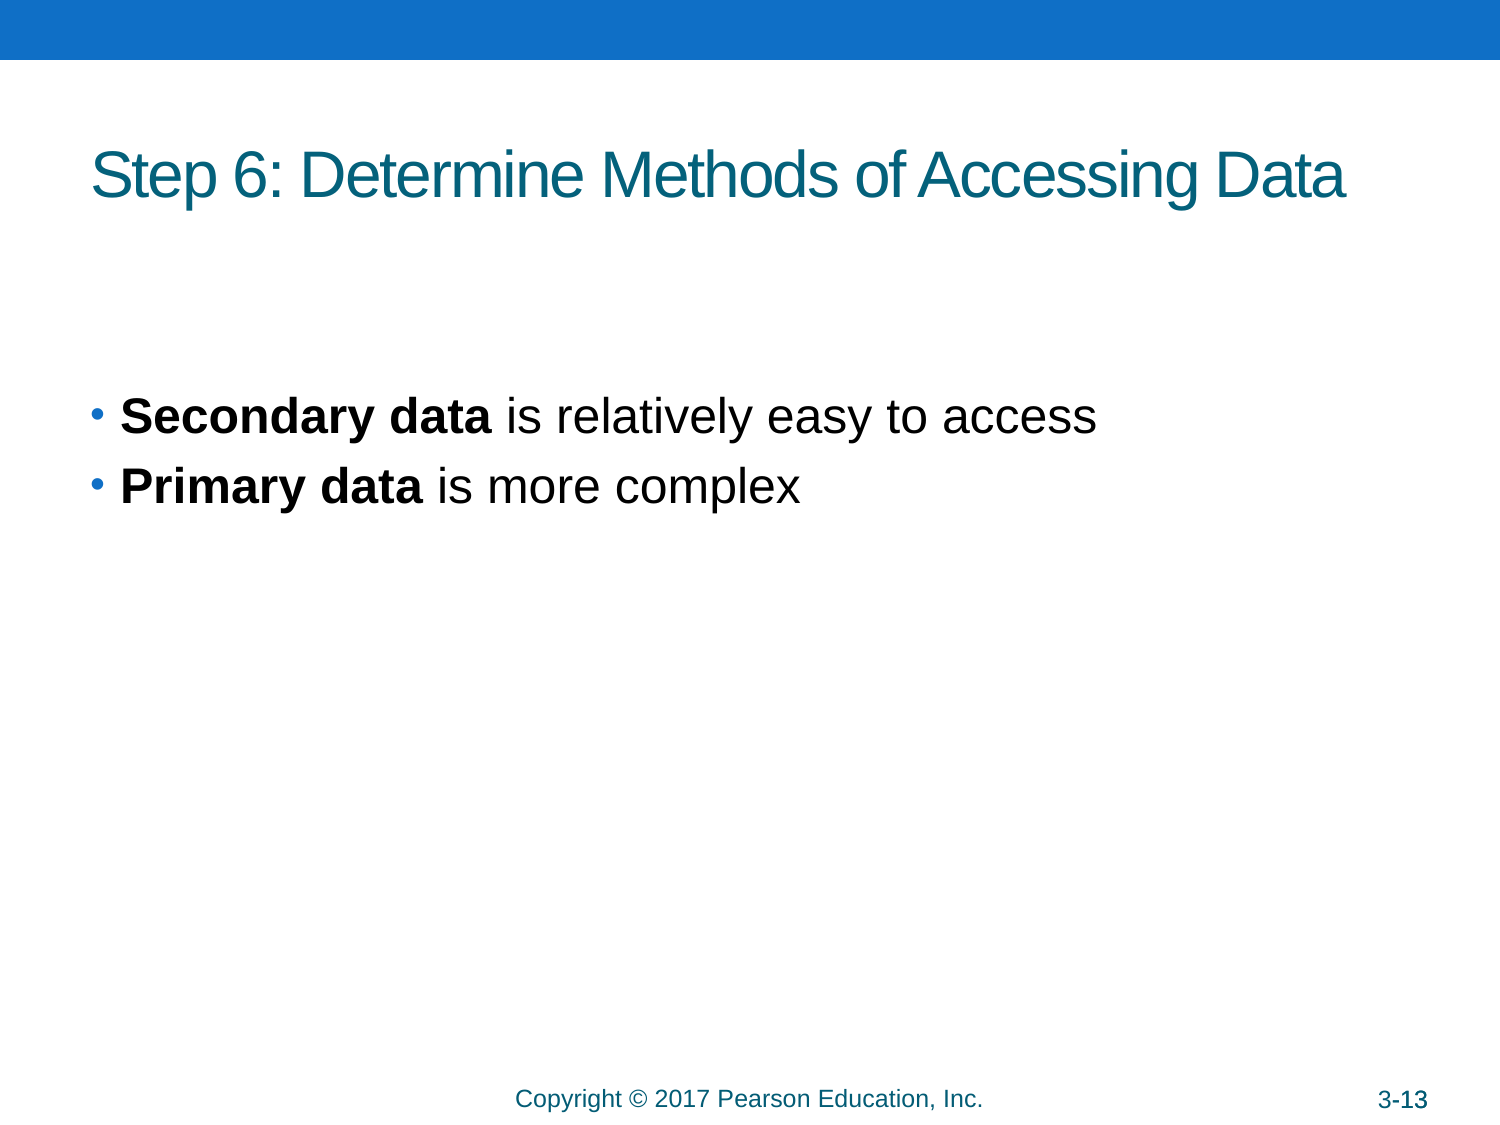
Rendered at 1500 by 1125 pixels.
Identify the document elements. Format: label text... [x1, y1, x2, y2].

list Secondary data is relatively easy to access Primary data is more complex [75, 376, 1425, 1125]
title Step 6: Determine Methods of Accessing Data [75, 90, 1425, 253]
